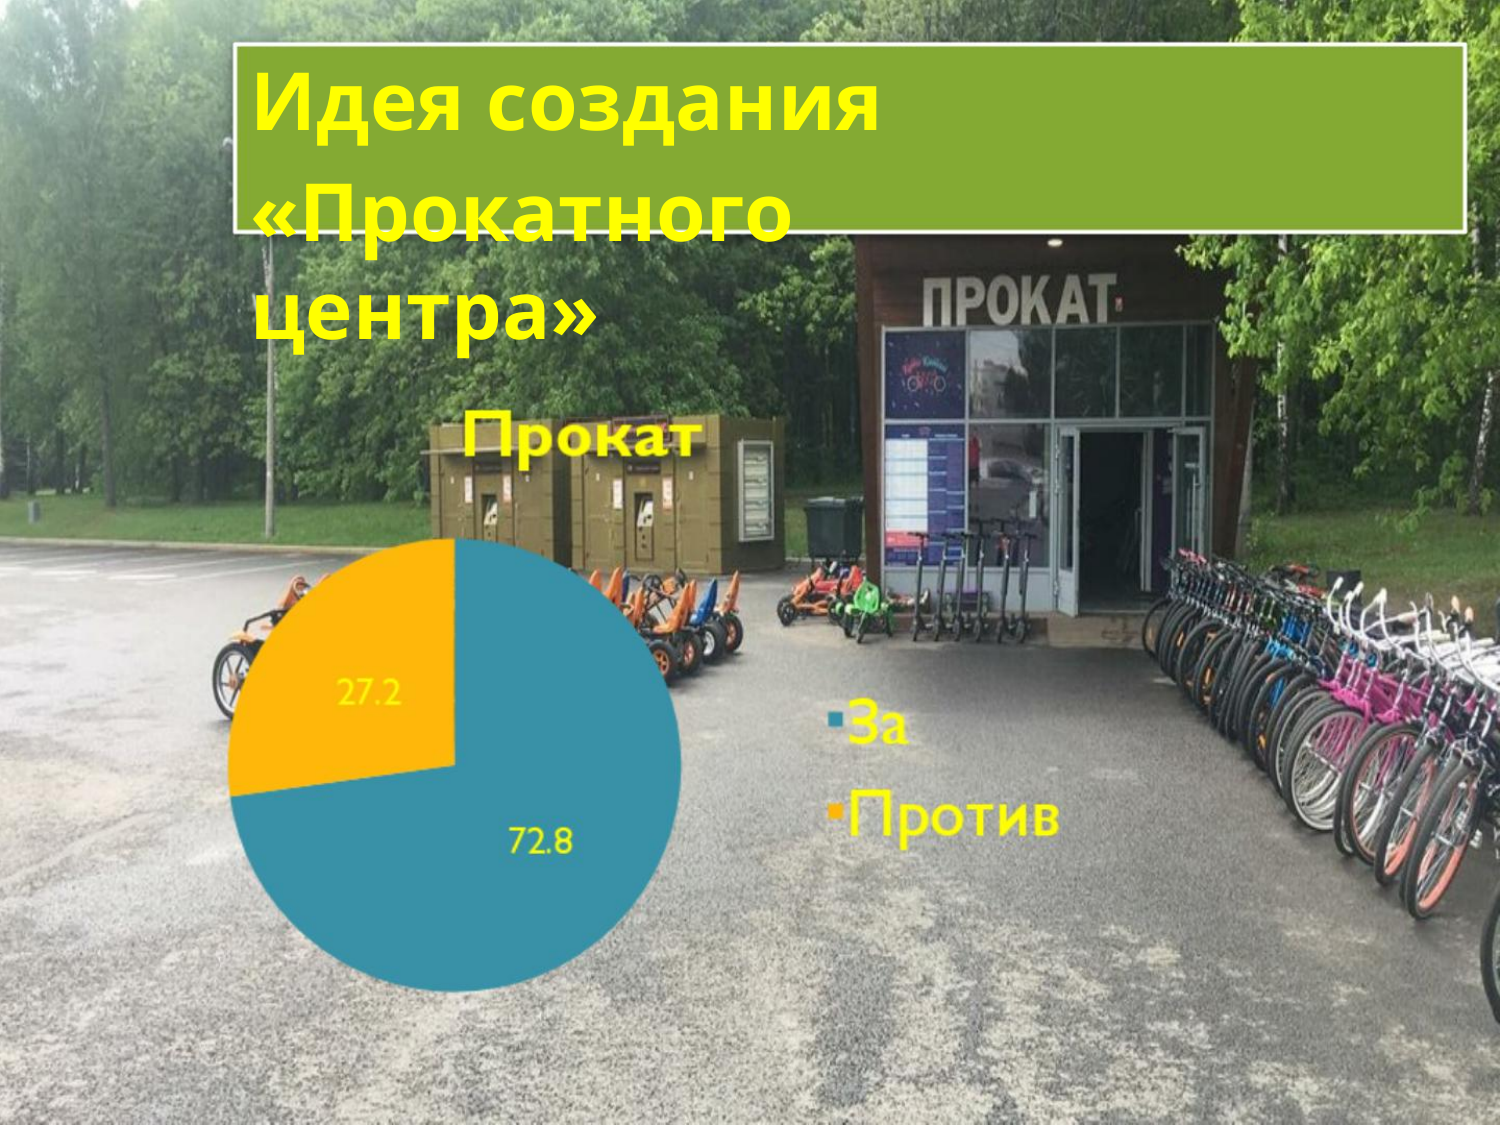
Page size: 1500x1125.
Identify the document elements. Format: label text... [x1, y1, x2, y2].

text_box [0, 0, 1500, 1125]
text_box Идея создания «Прокатного центра» [250, 35, 1411, 356]
